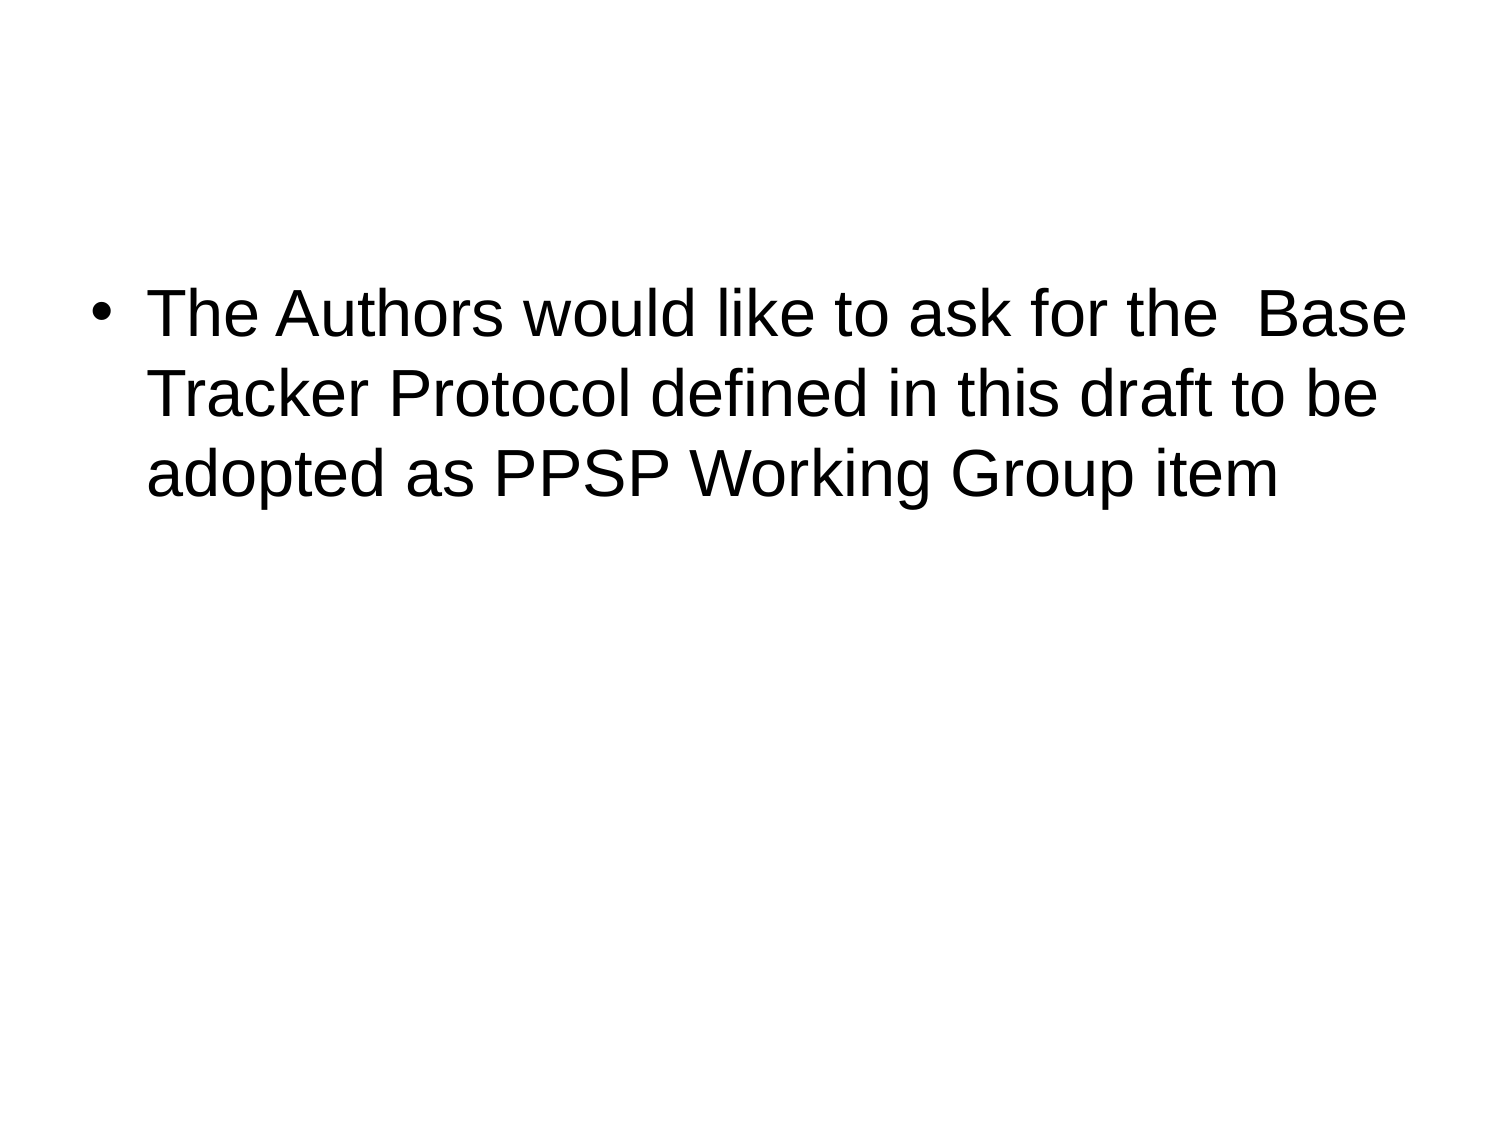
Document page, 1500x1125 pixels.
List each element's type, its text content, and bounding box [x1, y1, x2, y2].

list The Authors would like to ask for the Base Tracker Protocol defined in this draft to be adopted as PPSP Working Group item [75, 262, 1425, 1005]
